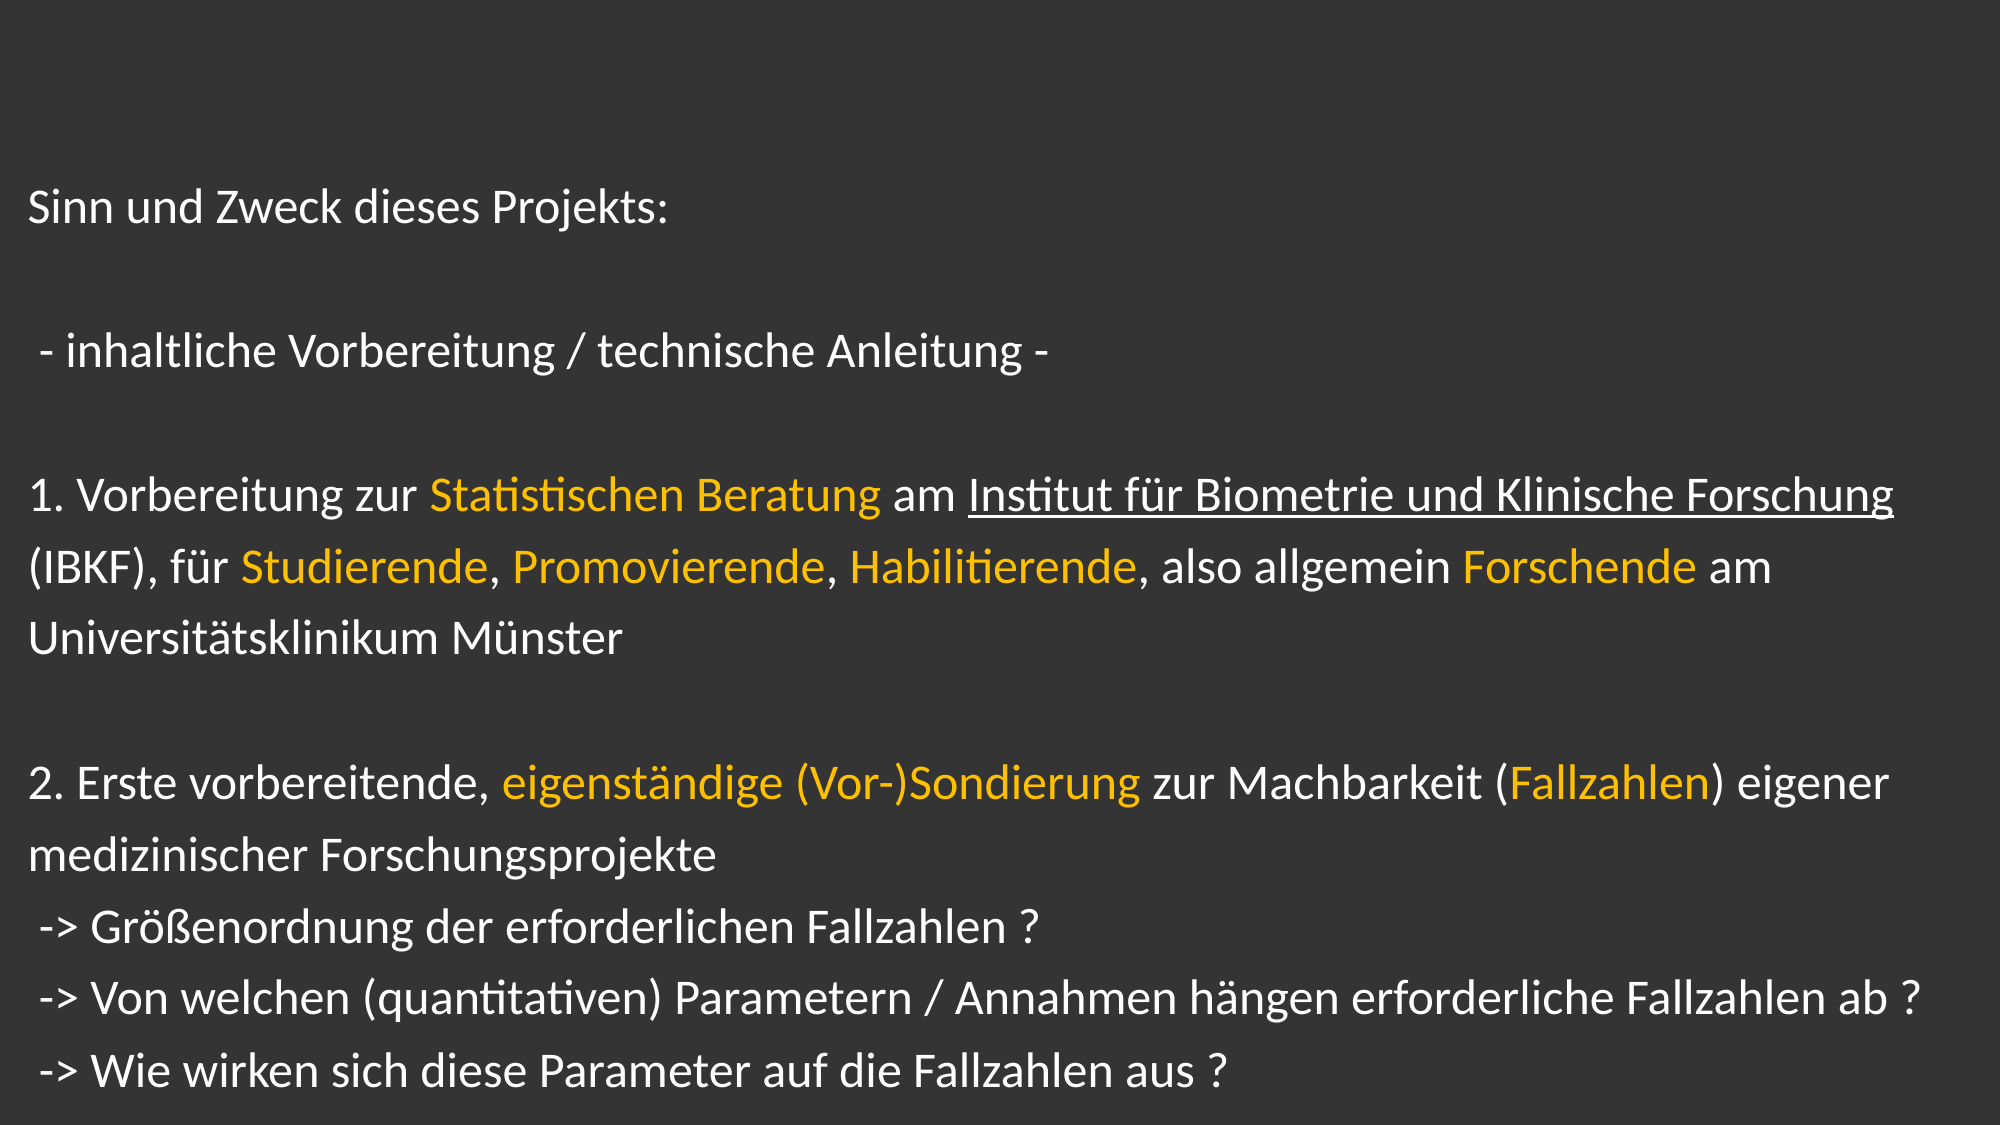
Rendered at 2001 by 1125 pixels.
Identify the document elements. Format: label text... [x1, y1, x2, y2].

text_box Sinn und Zweck dieses Projekts: - inhaltliche Vorbereitung / technische Anleitung - 1. Vorbereitung zur Statistischen Beratung am Institut für Biometrie und Klinische Forschung (IBKF), für Studierende, Promovierende, Habilitierende, also allgemein Forschende am Universitätsklinikum Münster 2. Erste vorbereitende, eigenständige (Vor-)Sondierung zur Machbarkeit (Fallzahlen) eigener medizinischer Forschungsprojekte -> Größenordnung der erforderlichen Fallzahlen ? -> Von welchen (quantitativen) Parametern / Annahmen hängen erforderliche Fallzahlen ab ? -> Wie wirken sich diese Parameter auf die Fallzahlen aus ? [12, 153, 1990, 1111]
